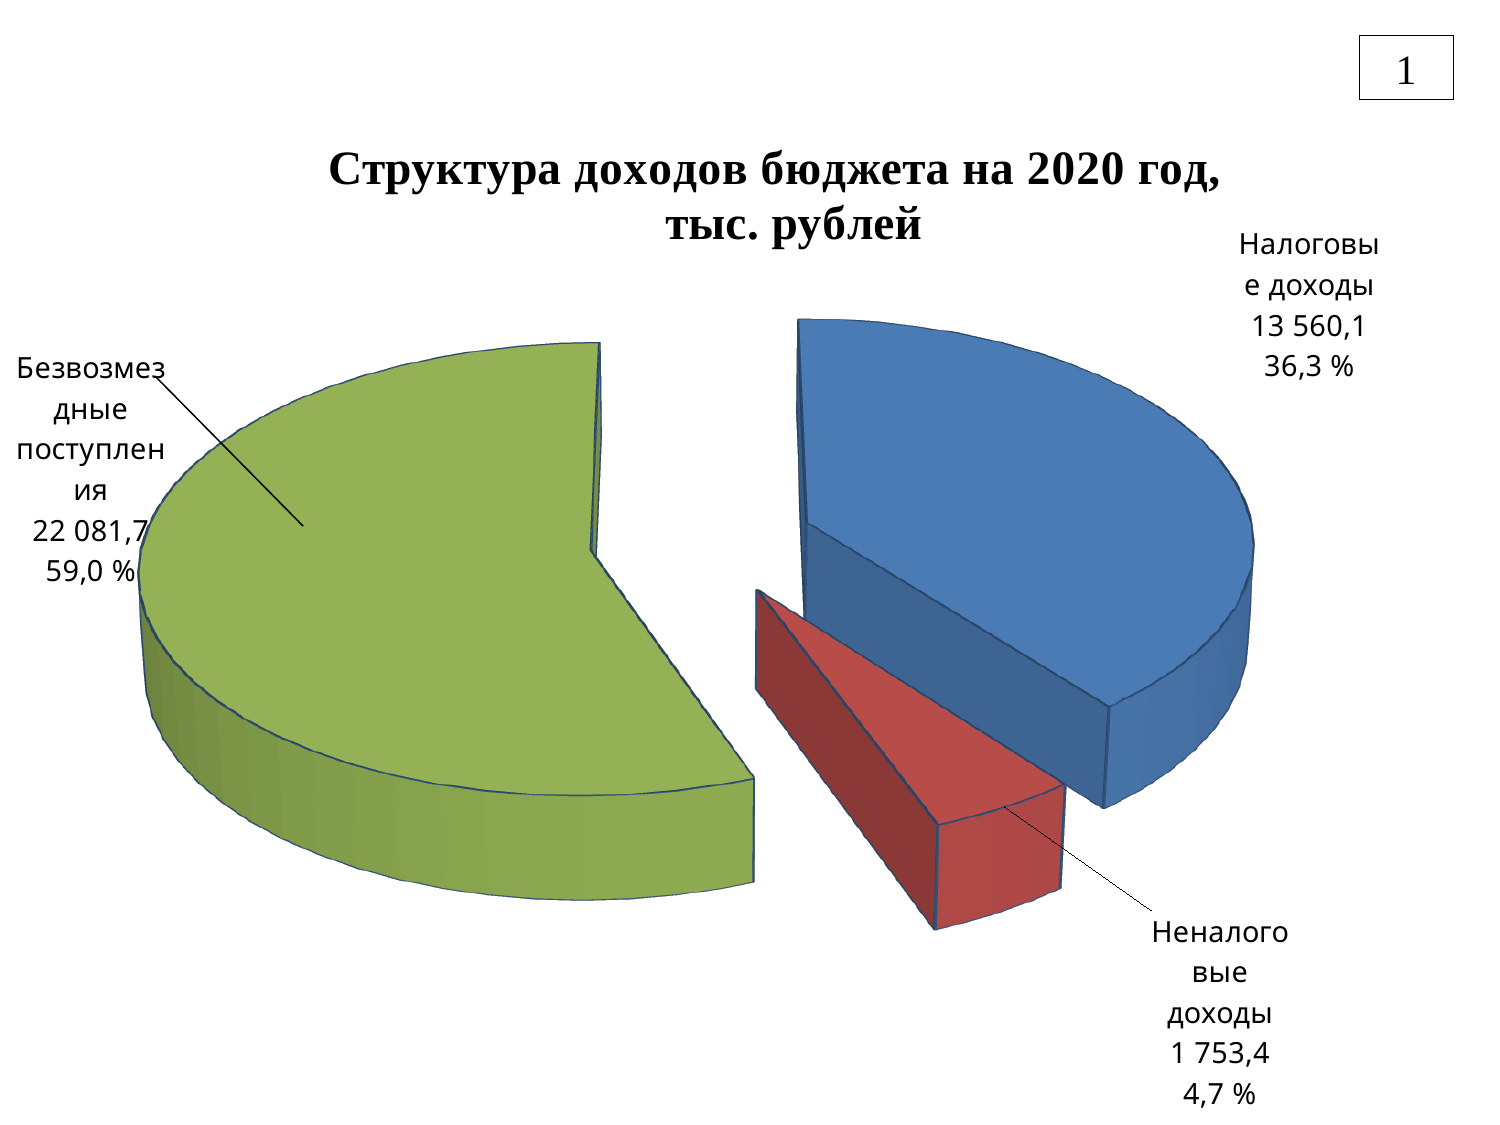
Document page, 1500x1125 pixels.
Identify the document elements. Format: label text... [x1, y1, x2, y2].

chart [0, 118, 1498, 1125]
text_box 1 [1359, 35, 1454, 100]
